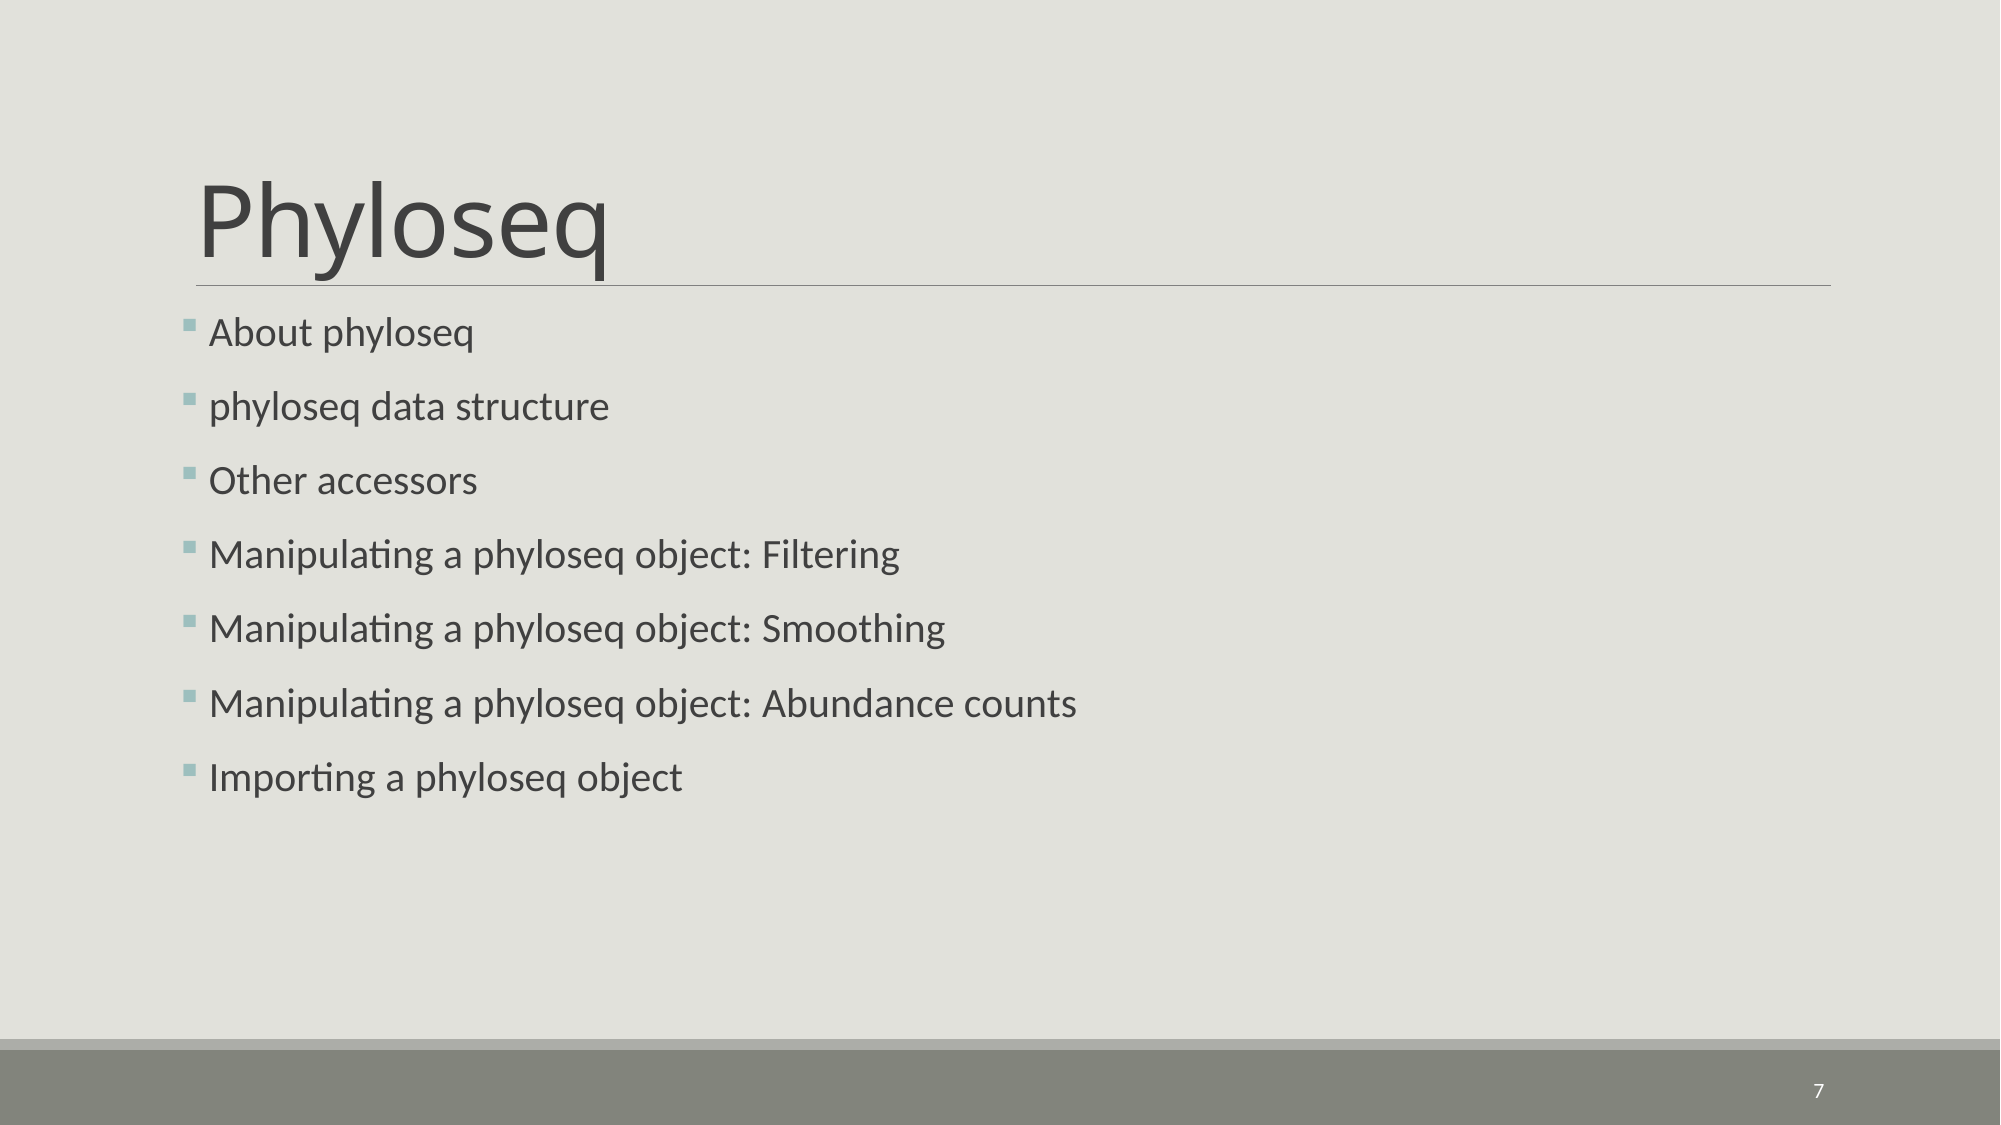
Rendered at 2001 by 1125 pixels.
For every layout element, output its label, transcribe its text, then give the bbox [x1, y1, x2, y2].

list About phyloseq phyloseq data structure Other accessors Manipulating a phyloseq object: Filtering Manipulating a phyloseq object: Smoothing Manipulating a phyloseq object: Abundance counts Importing a phyloseq object [180, 302, 1830, 963]
slide_number 7 [1624, 1059, 1840, 1120]
title Phyloseq [180, 47, 1830, 285]
